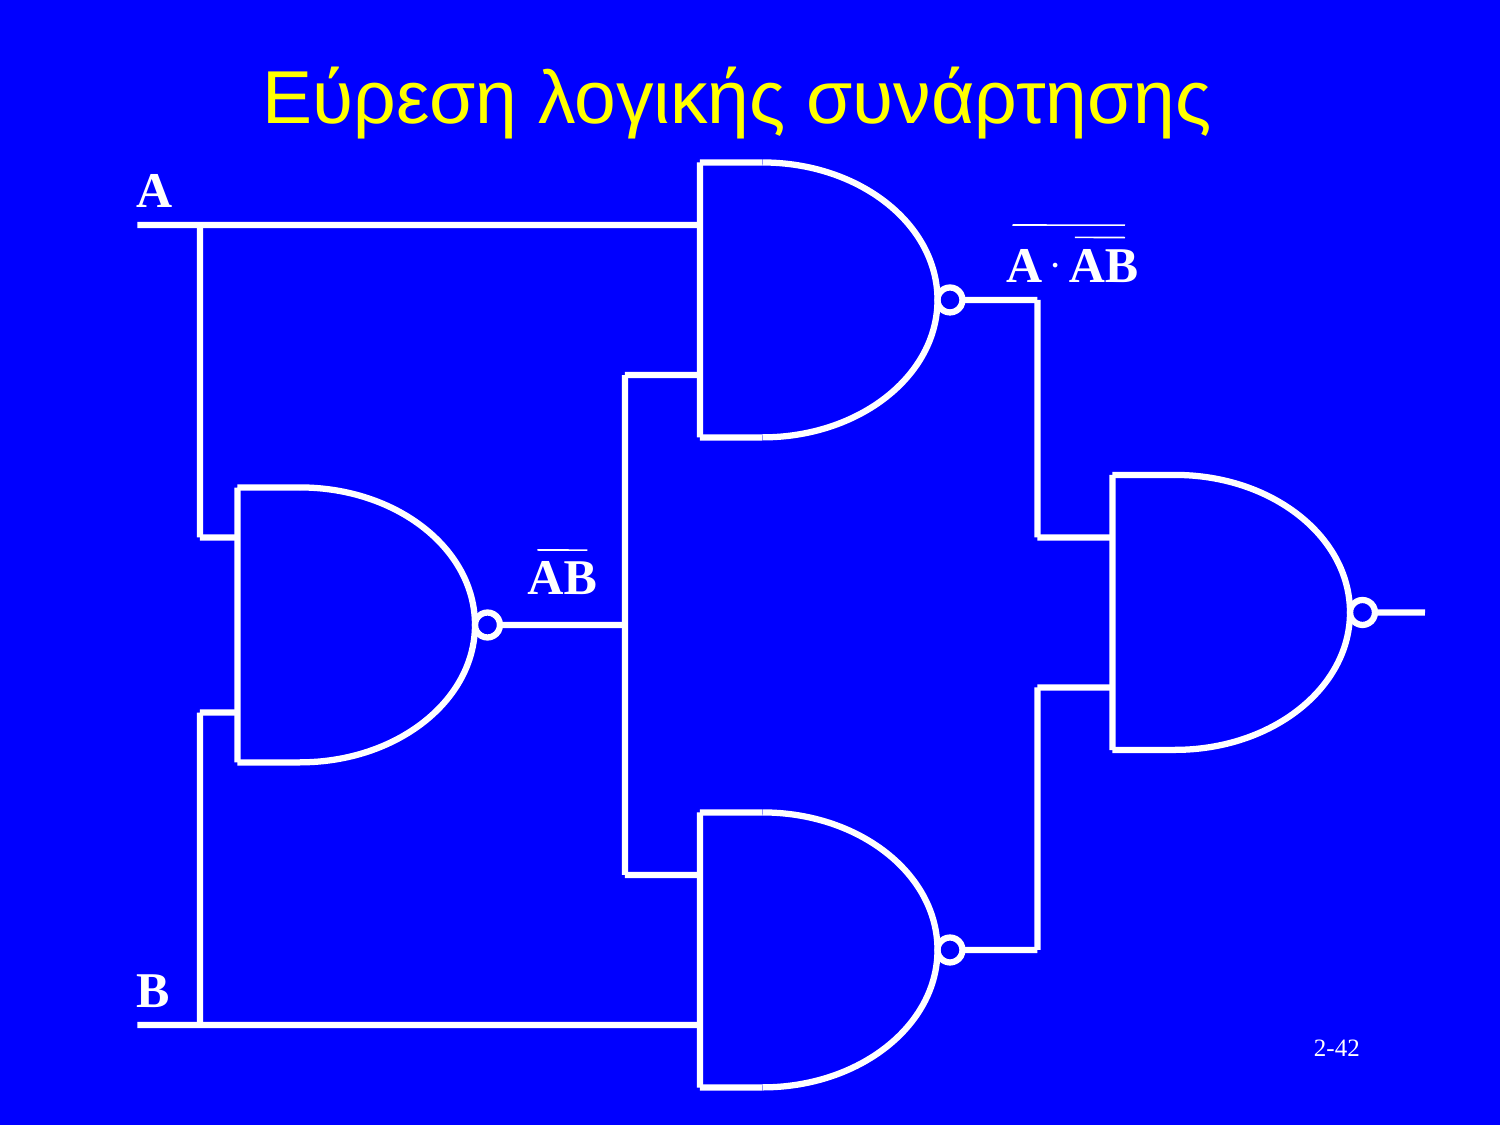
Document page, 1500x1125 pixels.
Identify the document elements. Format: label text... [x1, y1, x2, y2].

title Εύρεση λογικής συνάρτησης [99, 0, 1376, 188]
text_box Β [121, 949, 185, 1025]
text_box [699, 162, 963, 438]
text_box Α . ΑΒ [991, 224, 1153, 300]
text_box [699, 812, 963, 1088]
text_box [1112, 474, 1376, 751]
text_box Α [121, 149, 188, 225]
text_box ΑΒ [512, 537, 612, 613]
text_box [237, 487, 501, 763]
